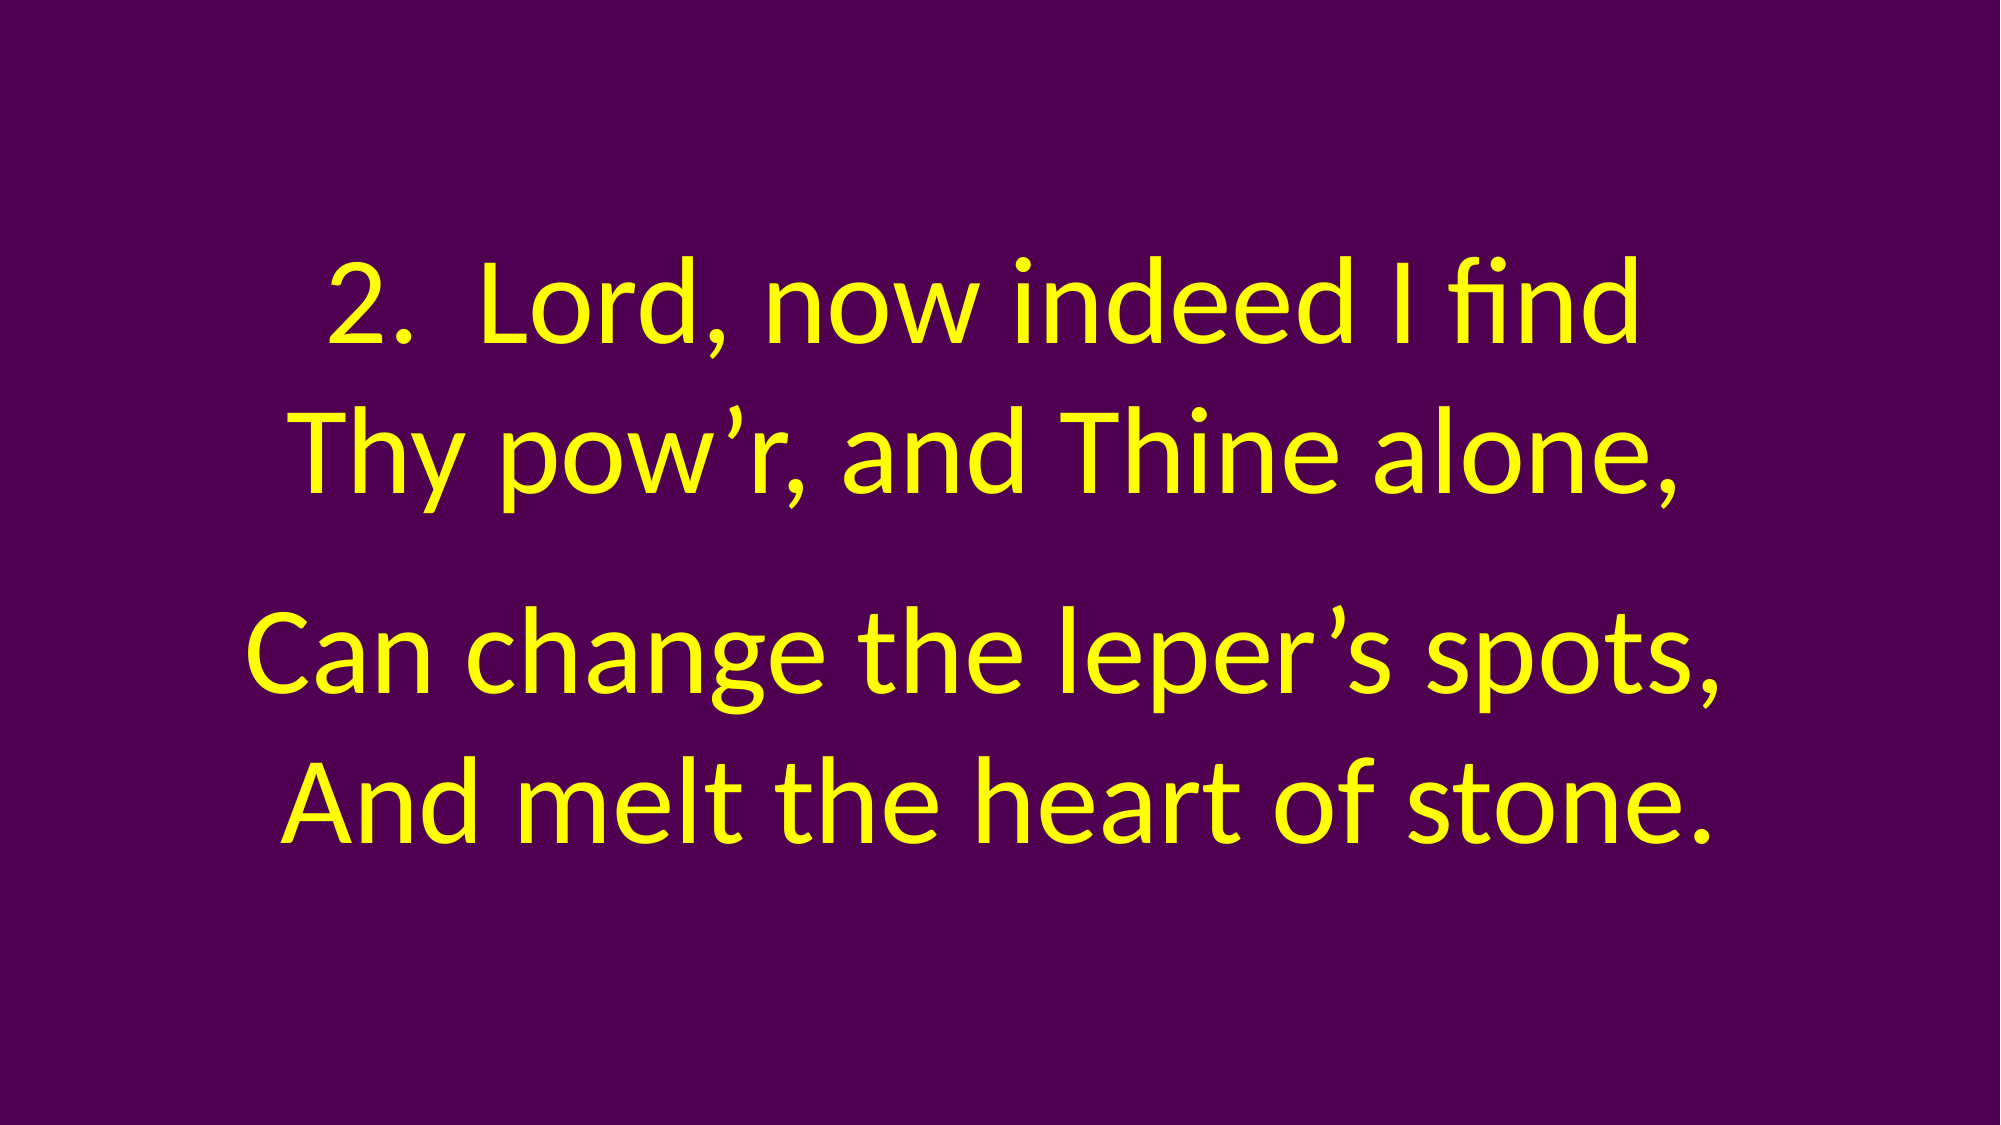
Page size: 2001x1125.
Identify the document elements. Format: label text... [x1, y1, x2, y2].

text_box 2. Lord, now indeed I find Thy pow’r, and Thine alone, Can change the leper’s spots, And melt the heart of stone. [0, 211, 2000, 877]
